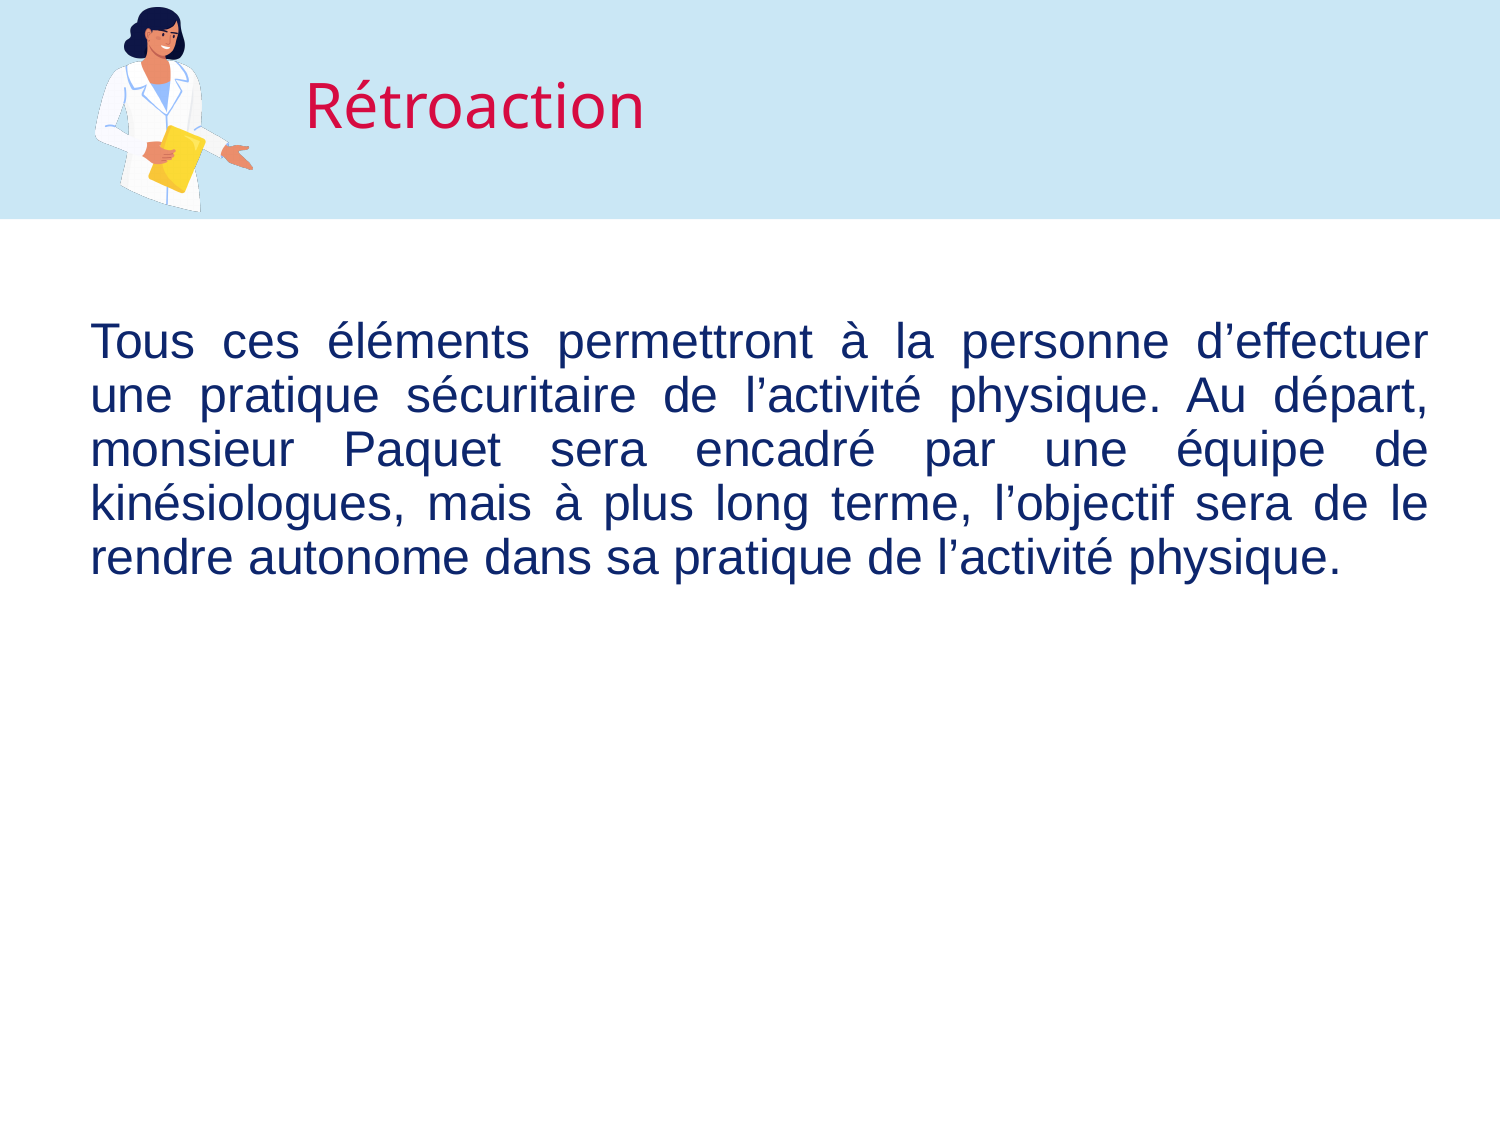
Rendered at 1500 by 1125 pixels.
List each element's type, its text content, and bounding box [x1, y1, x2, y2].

picture [95, 7, 253, 212]
list Tous ces éléments permettront à la personne d’effectuer une pratique sécuritaire de l’activité physique. Au départ, monsieur Paquet sera encadré par une équipe de kinésiologues, mais à plus long terme, l’objectif sera de le rendre autonome dans sa pratique de l’activité physique. [75, 300, 1446, 825]
title Rétroaction [289, 59, 1397, 160]
